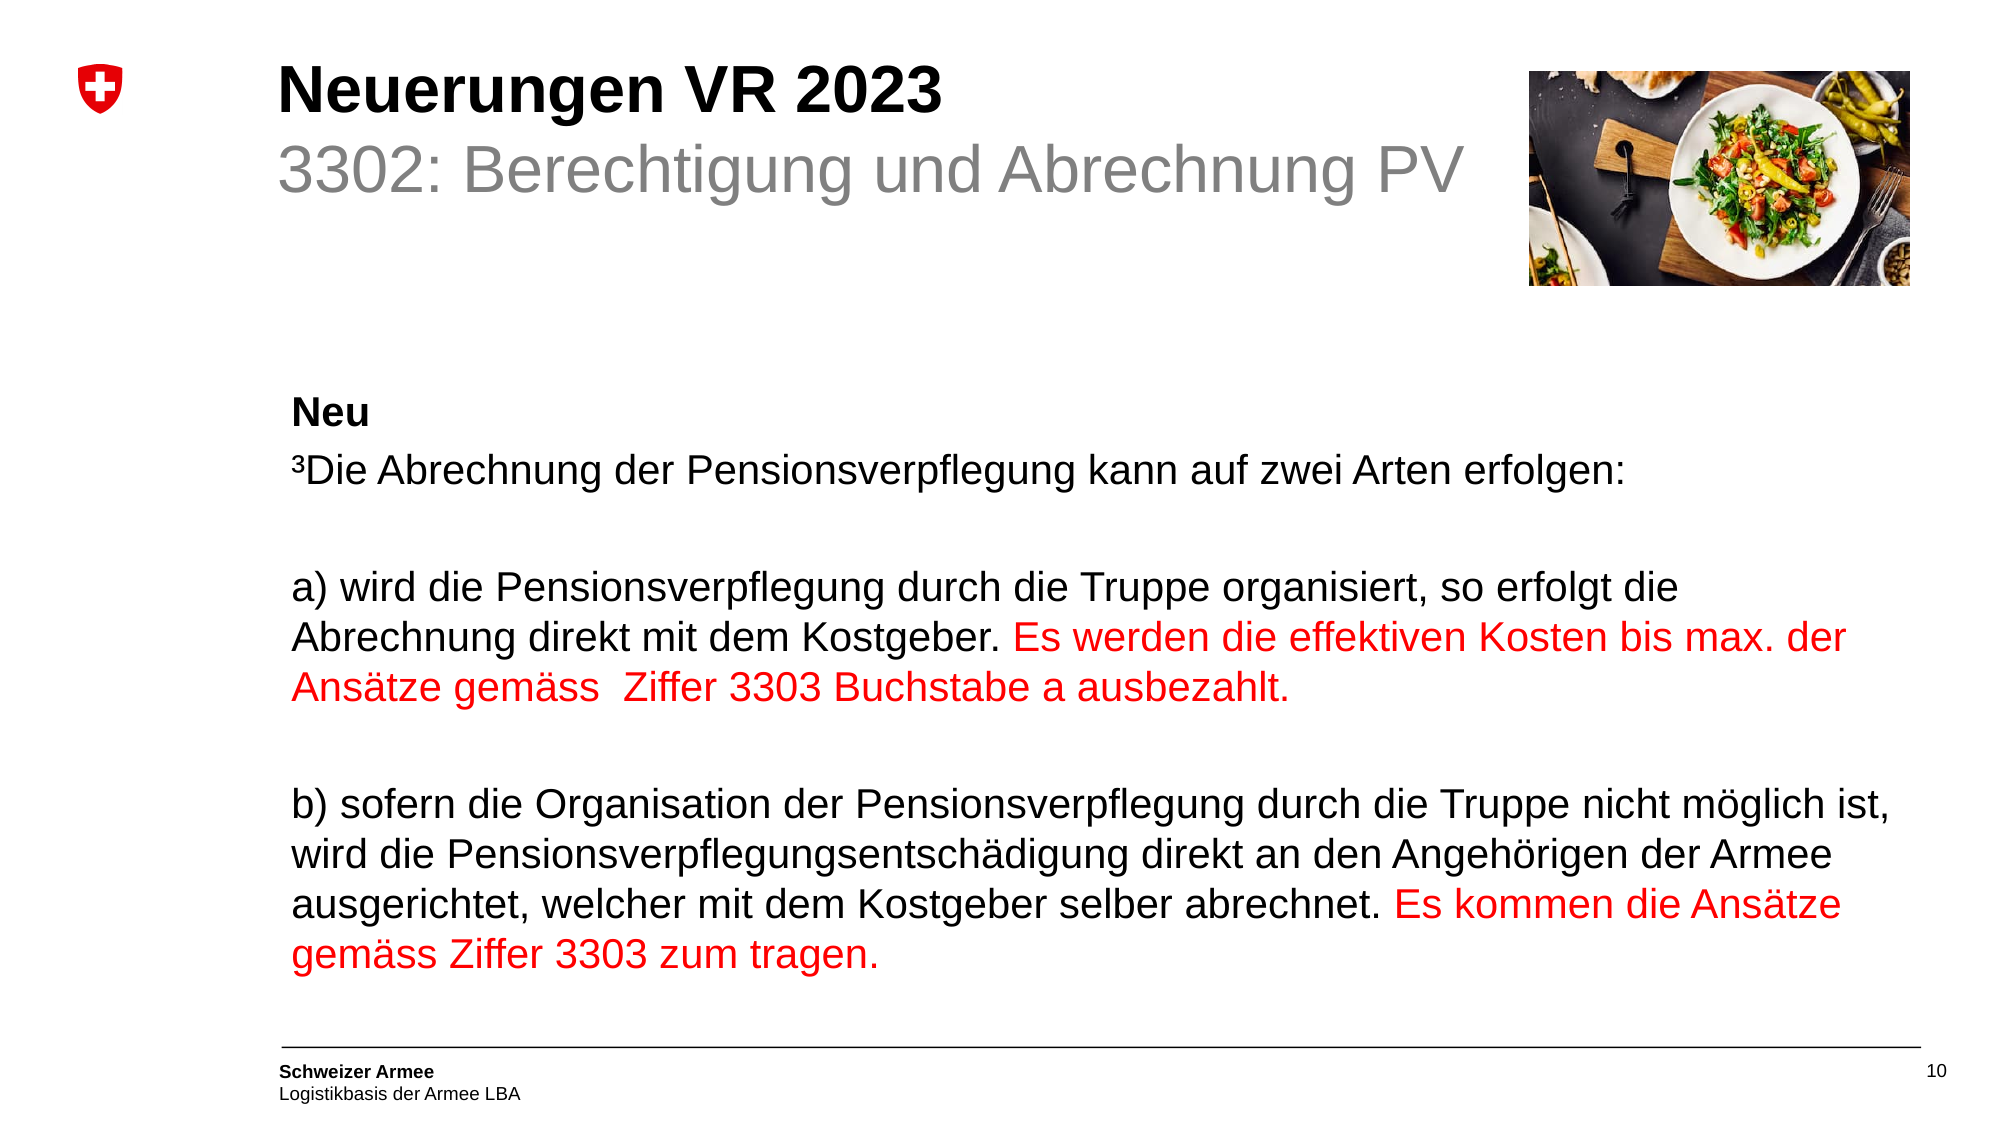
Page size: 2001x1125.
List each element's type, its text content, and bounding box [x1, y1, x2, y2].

picture [78, 64, 123, 115]
title Neuerungen VR 2023 3302: Berechtigung und Abrechnung PV [277, 45, 1910, 209]
list Neu ³Die Abrechnung der Pensionsverpflegung kann auf zwei Arten erfolgen: a) wird die Pensionsverpflegung durch die Truppe organisiert, so erfolgt die Abrechnung direkt mit dem Kostgeber. Es werden die effektiven Kosten bis max. der Ansätze gemäss Ziffer 3303 Buchstabe a ausbezahlt. b) sofern die Organisation der Pensionsverpflegung durch die Truppe nicht möglich ist, wird die Pensionsverpflegungsentschädigung direkt an den Angehörigen der Armee ausgerichtet, welcher mit dem Kostgeber selber abrechnet. Es kommen die Ansätze gemäss Ziffer 3303 zum tragen. [290, 326, 1910, 983]
picture [1529, 71, 1910, 286]
